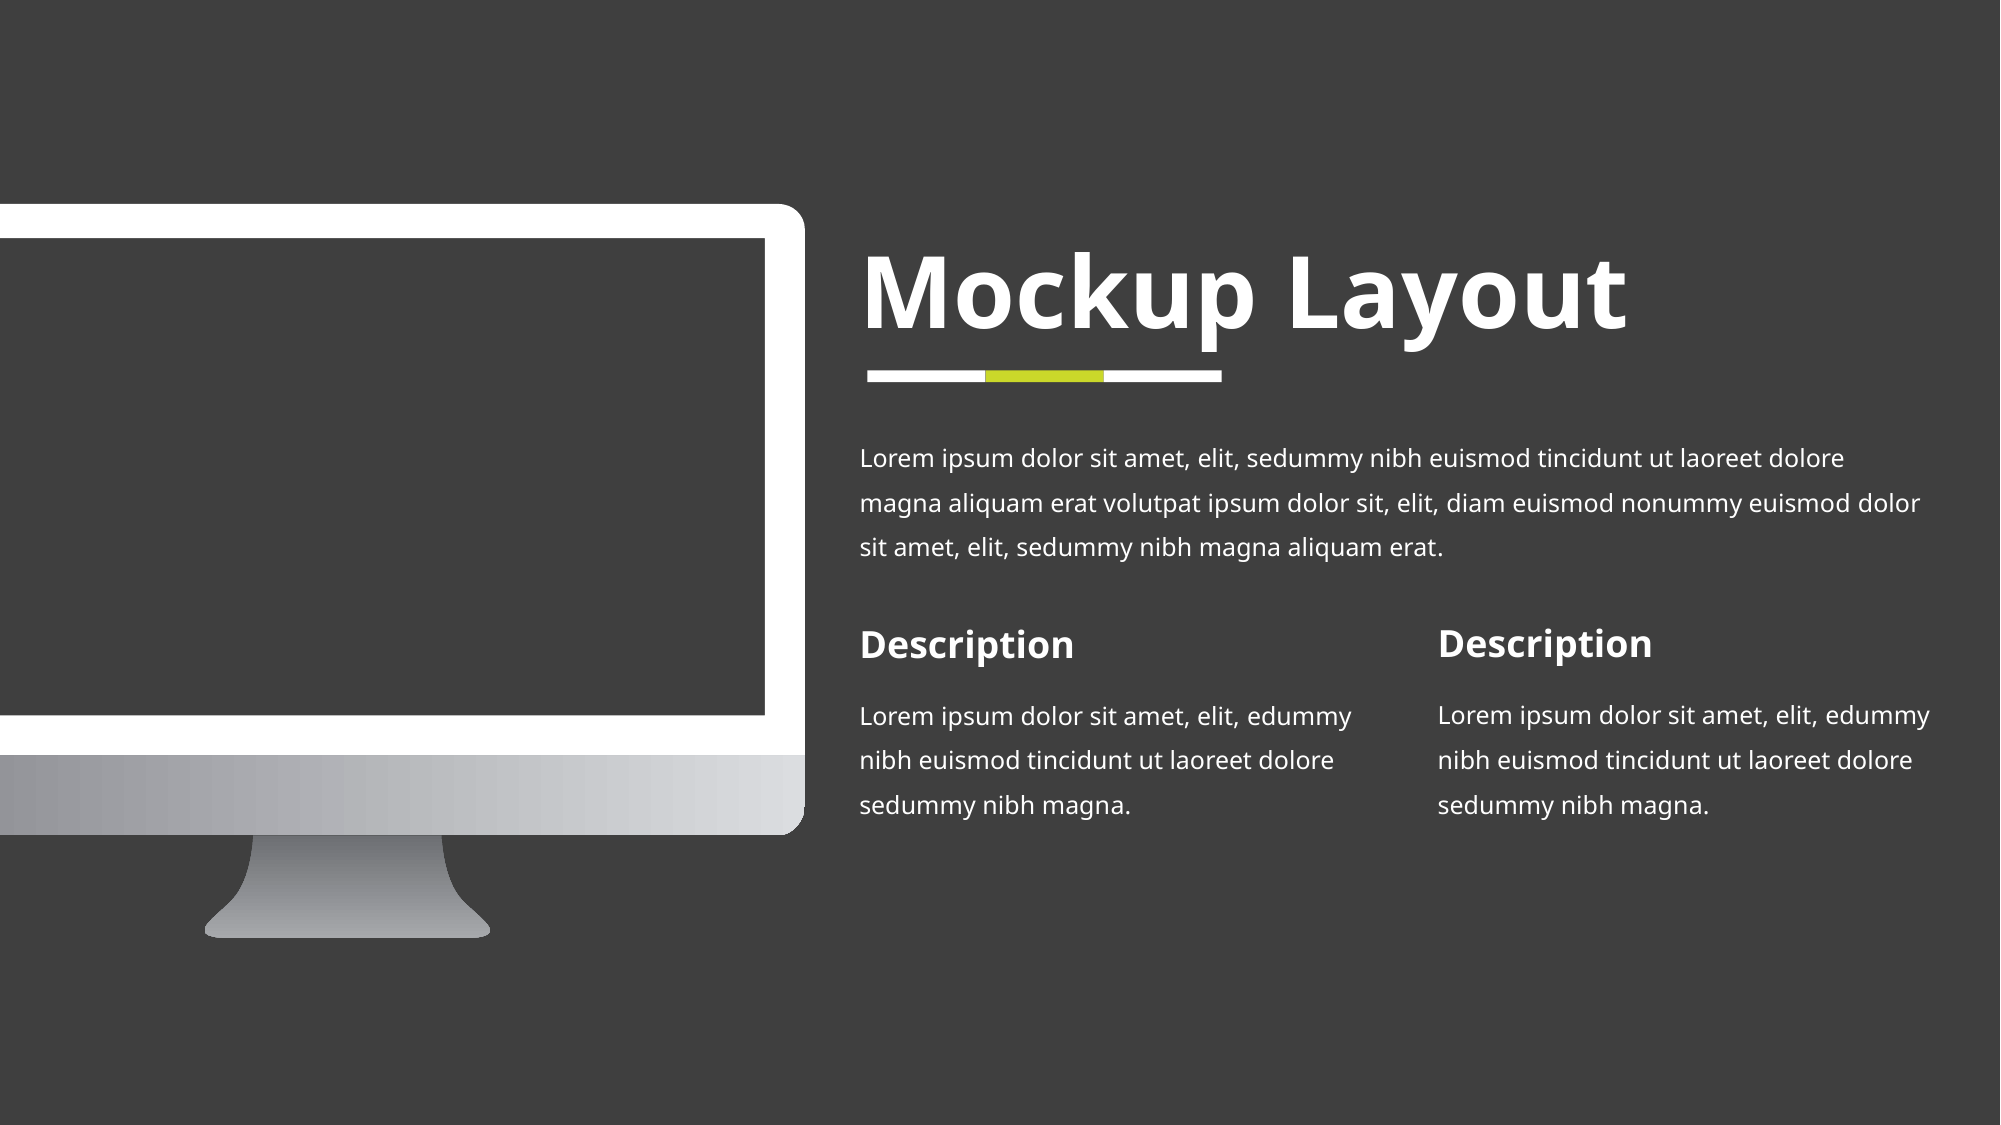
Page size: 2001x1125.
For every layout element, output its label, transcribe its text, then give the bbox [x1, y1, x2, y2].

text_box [0, 203, 805, 939]
text_box Description [844, 618, 1245, 677]
text_box Lorem ipsum dolor sit amet, elit, edummy nibh euismod tincidunt ut laoreet dolore sedummy nibh magna. [1422, 677, 1965, 827]
title Mockup Layout [844, 219, 2000, 374]
text_box Description [1422, 618, 1823, 677]
text_box Lorem ipsum dolor sit amet, elit, sedummy nibh euismod tincidunt ut laoreet dolore magna aliquam erat volutpat ipsum dolor sit, elit, diam euismod nonummy euismod dolor sit amet, elit, sedummy nibh magna aliquam erat. [844, 419, 1945, 570]
picture [0, 235, 769, 717]
text_box Lorem ipsum dolor sit amet, elit, edummy nibh euismod tincidunt ut laoreet dolore sedummy nibh magna. [844, 677, 1387, 827]
